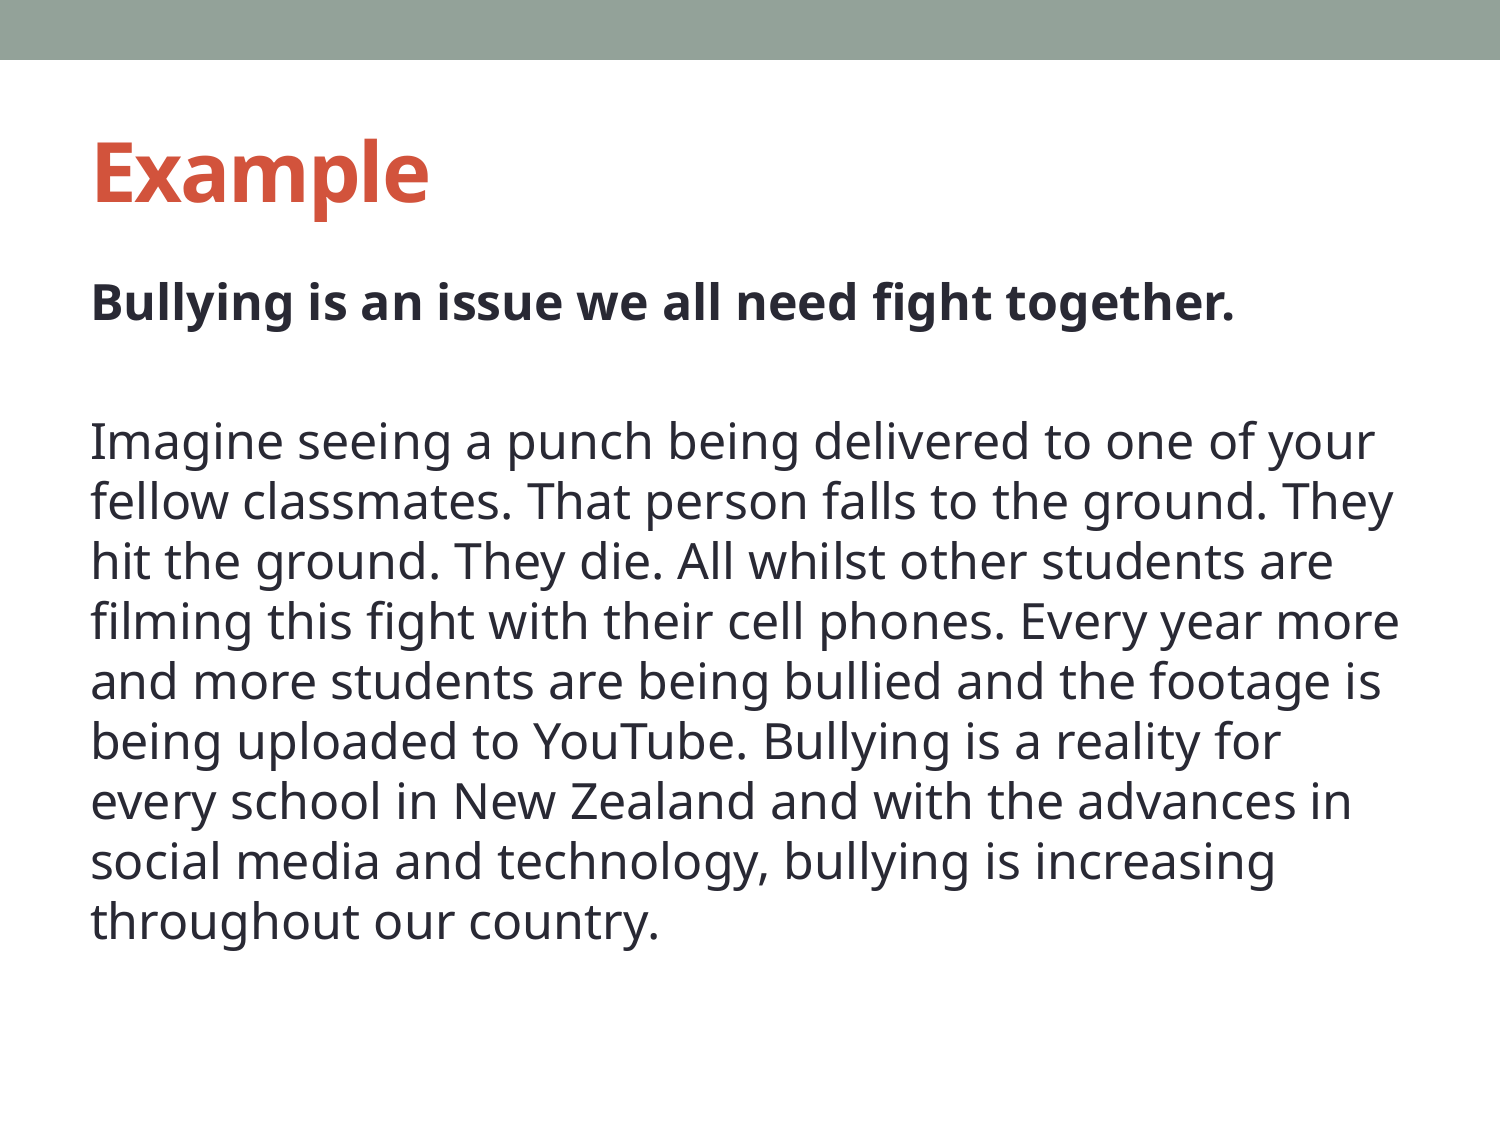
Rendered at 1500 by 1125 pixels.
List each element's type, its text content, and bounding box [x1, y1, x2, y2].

title Example [75, 87, 1425, 250]
list Bullying is an issue we all need fight together. Imagine seeing a punch being delivered to one of your fellow classmates. That person falls to the ground. They hit the ground. They die. All whilst other students are filming this fight with their cell phones. Every year more and more students are being bullied and the footage is being uploaded to YouTube. Bullying is a reality for every school in New Zealand and with the advances in social media and technology, bullying is increasing throughout our country. [75, 262, 1425, 1063]
